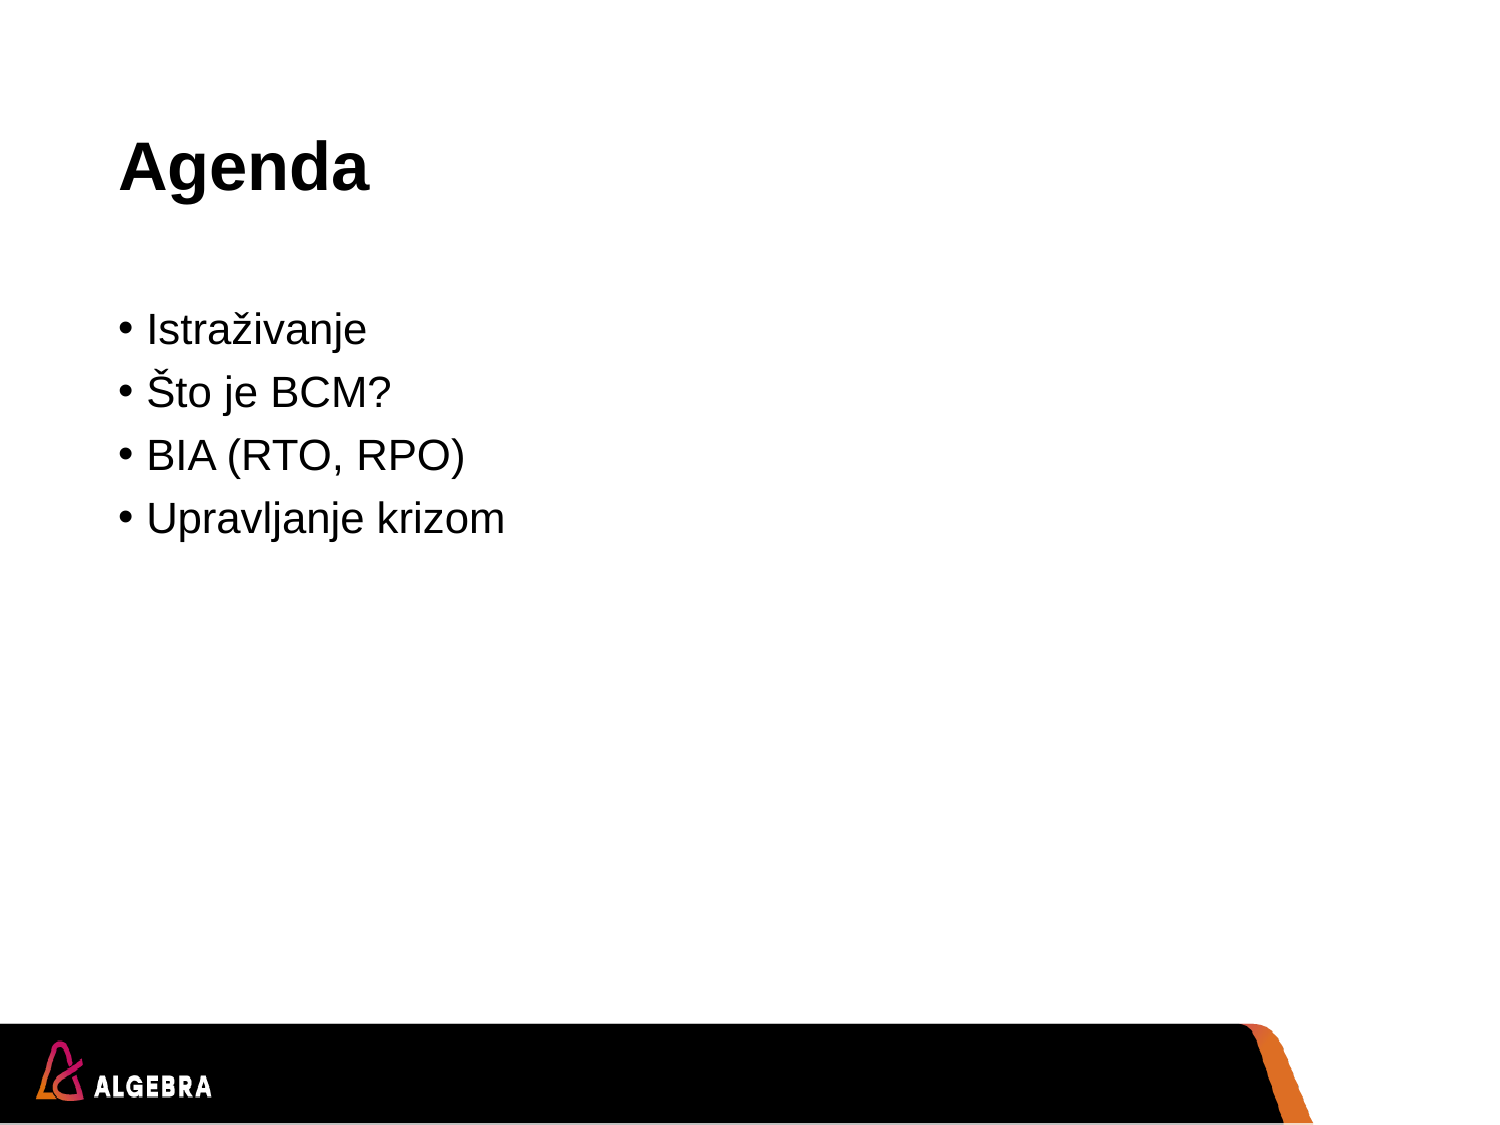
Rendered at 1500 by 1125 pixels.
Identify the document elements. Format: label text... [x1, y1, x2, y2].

picture [0, 1023, 1468, 1125]
title Agenda [103, 59, 1397, 278]
list Istraživanje Što je BCM? BIA (RTO, RPO) Upravljanje krizom [103, 299, 1397, 1014]
